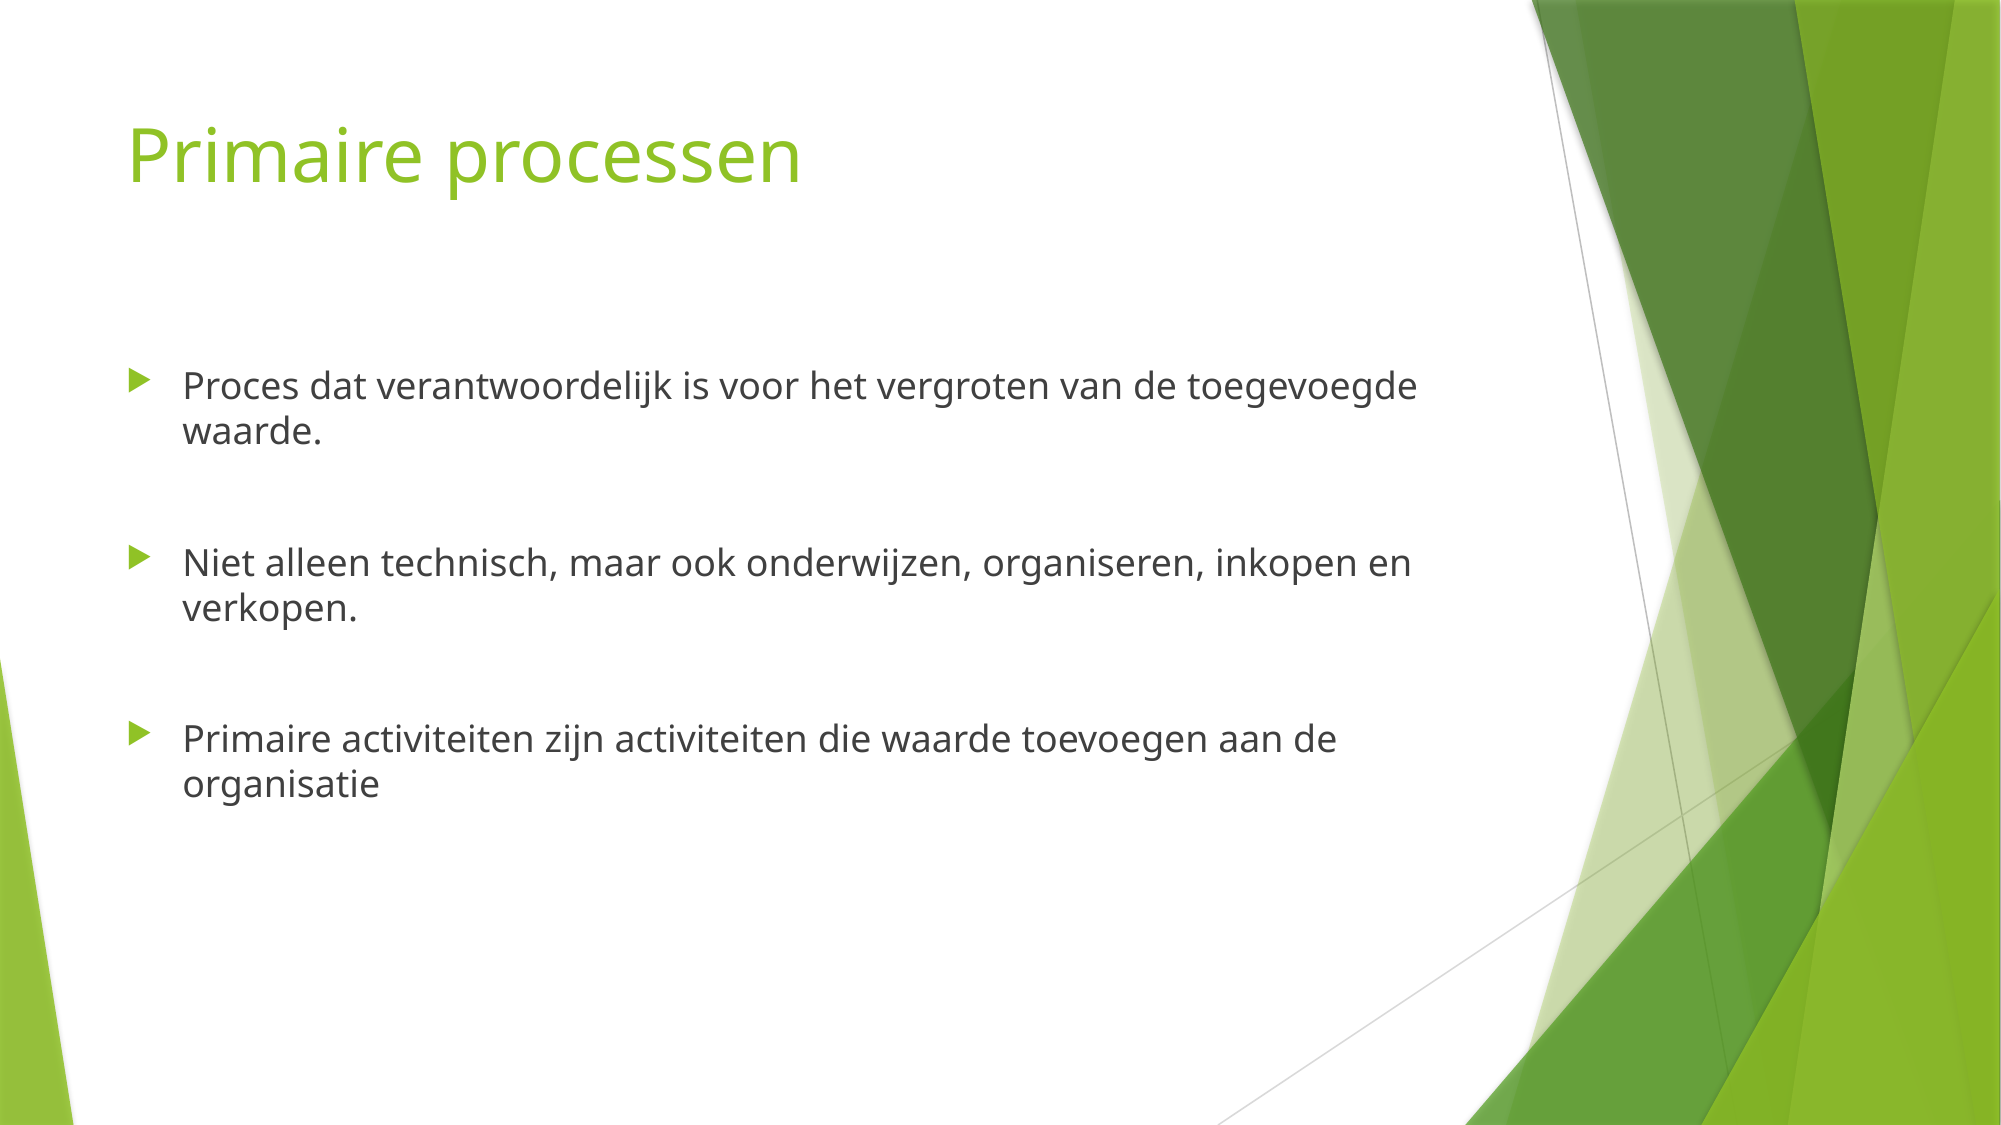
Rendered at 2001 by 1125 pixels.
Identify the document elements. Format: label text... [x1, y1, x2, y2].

title Primaire processen [111, 99, 1522, 317]
list Proces dat verantwoordelijk is voor het vergroten van de toegevoegde waarde. Niet alleen technisch, maar ook onderwijzen, organiseren, inkopen en verkopen. Primaire activiteiten zijn activiteiten die waarde toevoegen aan de organisatie [111, 354, 1522, 992]
